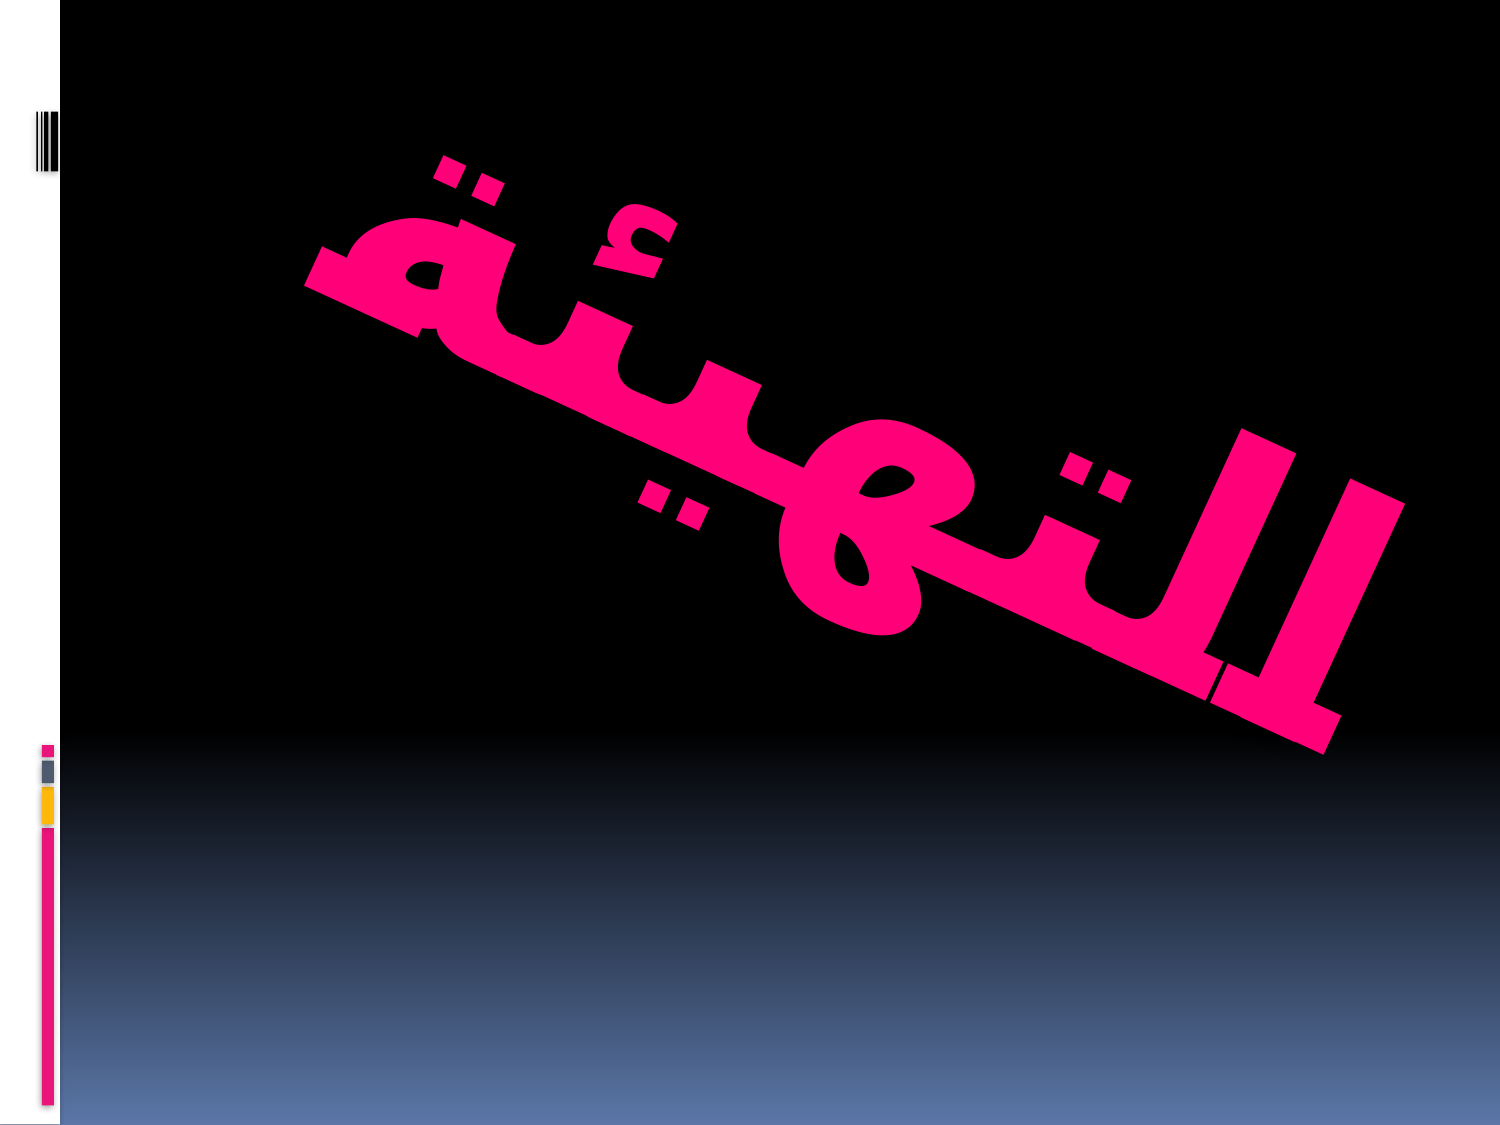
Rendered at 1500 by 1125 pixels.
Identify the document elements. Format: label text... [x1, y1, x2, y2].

title التهيئة [88, 0, 1487, 966]
